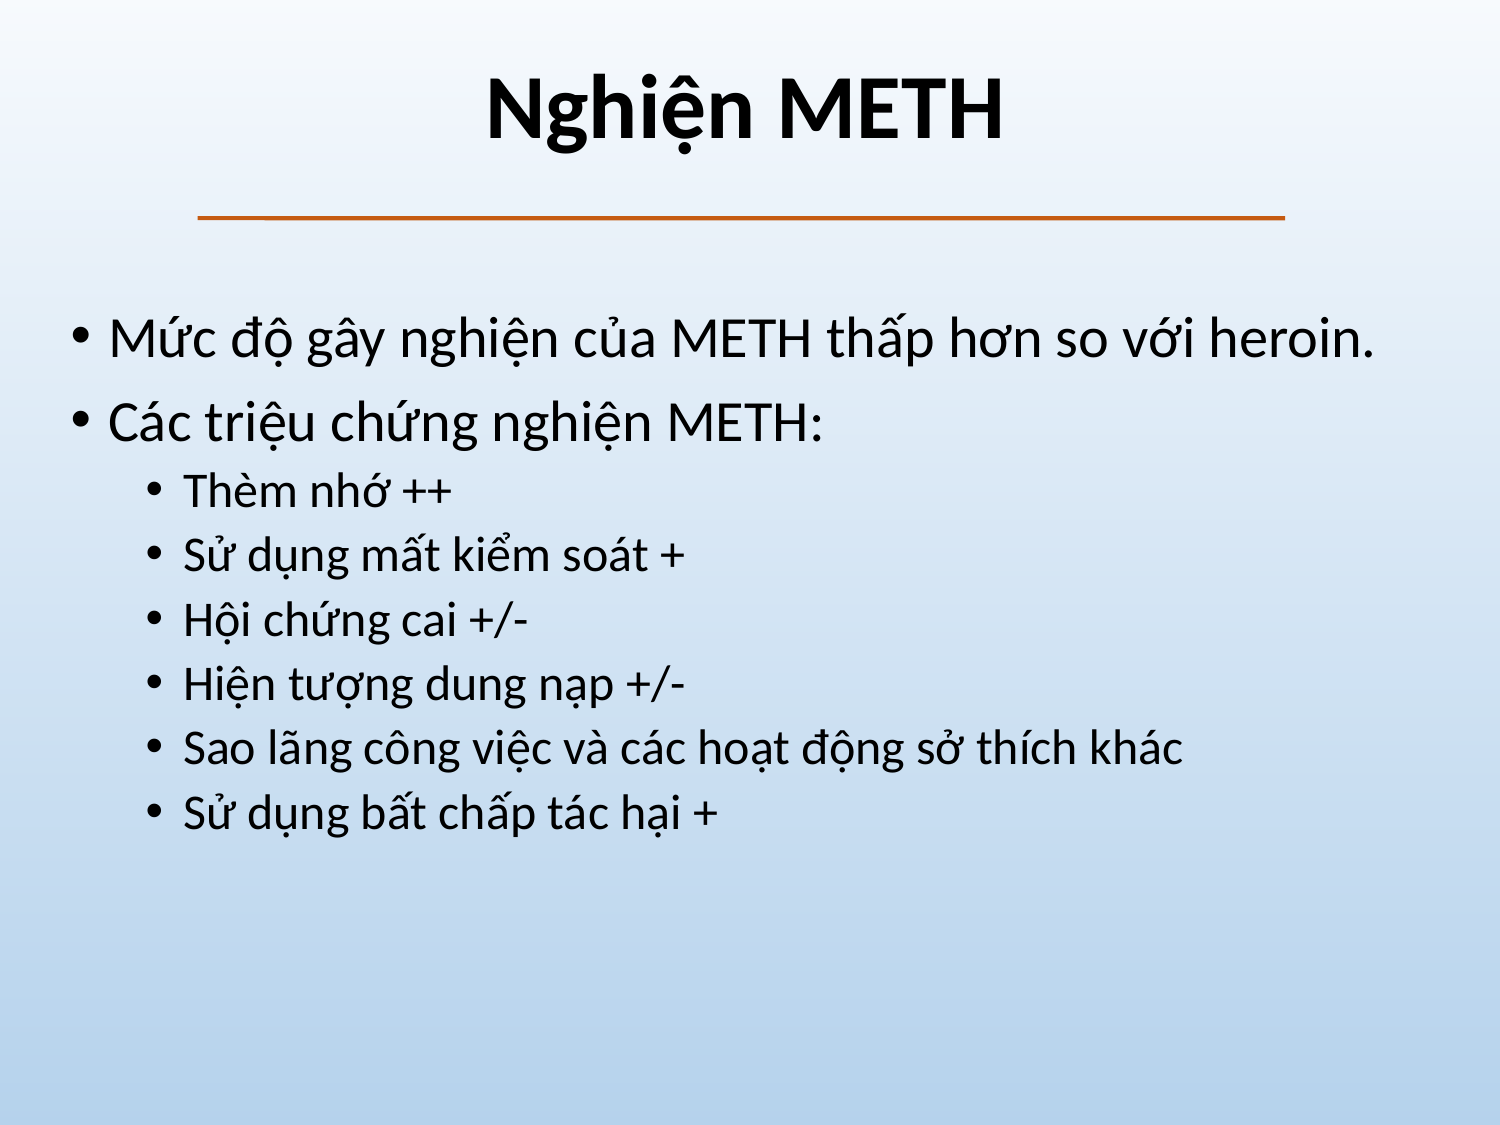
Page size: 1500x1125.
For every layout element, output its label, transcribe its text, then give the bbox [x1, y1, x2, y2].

title Nghiện METH [55, 0, 1436, 219]
list Mức độ gây nghiện của METH thấp hơn so với heroin. Các triệu chứng nghiện METH: Thèm nhớ ++ Sử dụng mất kiểm soát + Hội chứng cai +/- Hiện tượng dung nạp +/- Sao lãng công việc và các hoạt động sở thích khác Sử dụng bất chấp tác hại + [55, 299, 1436, 1014]
